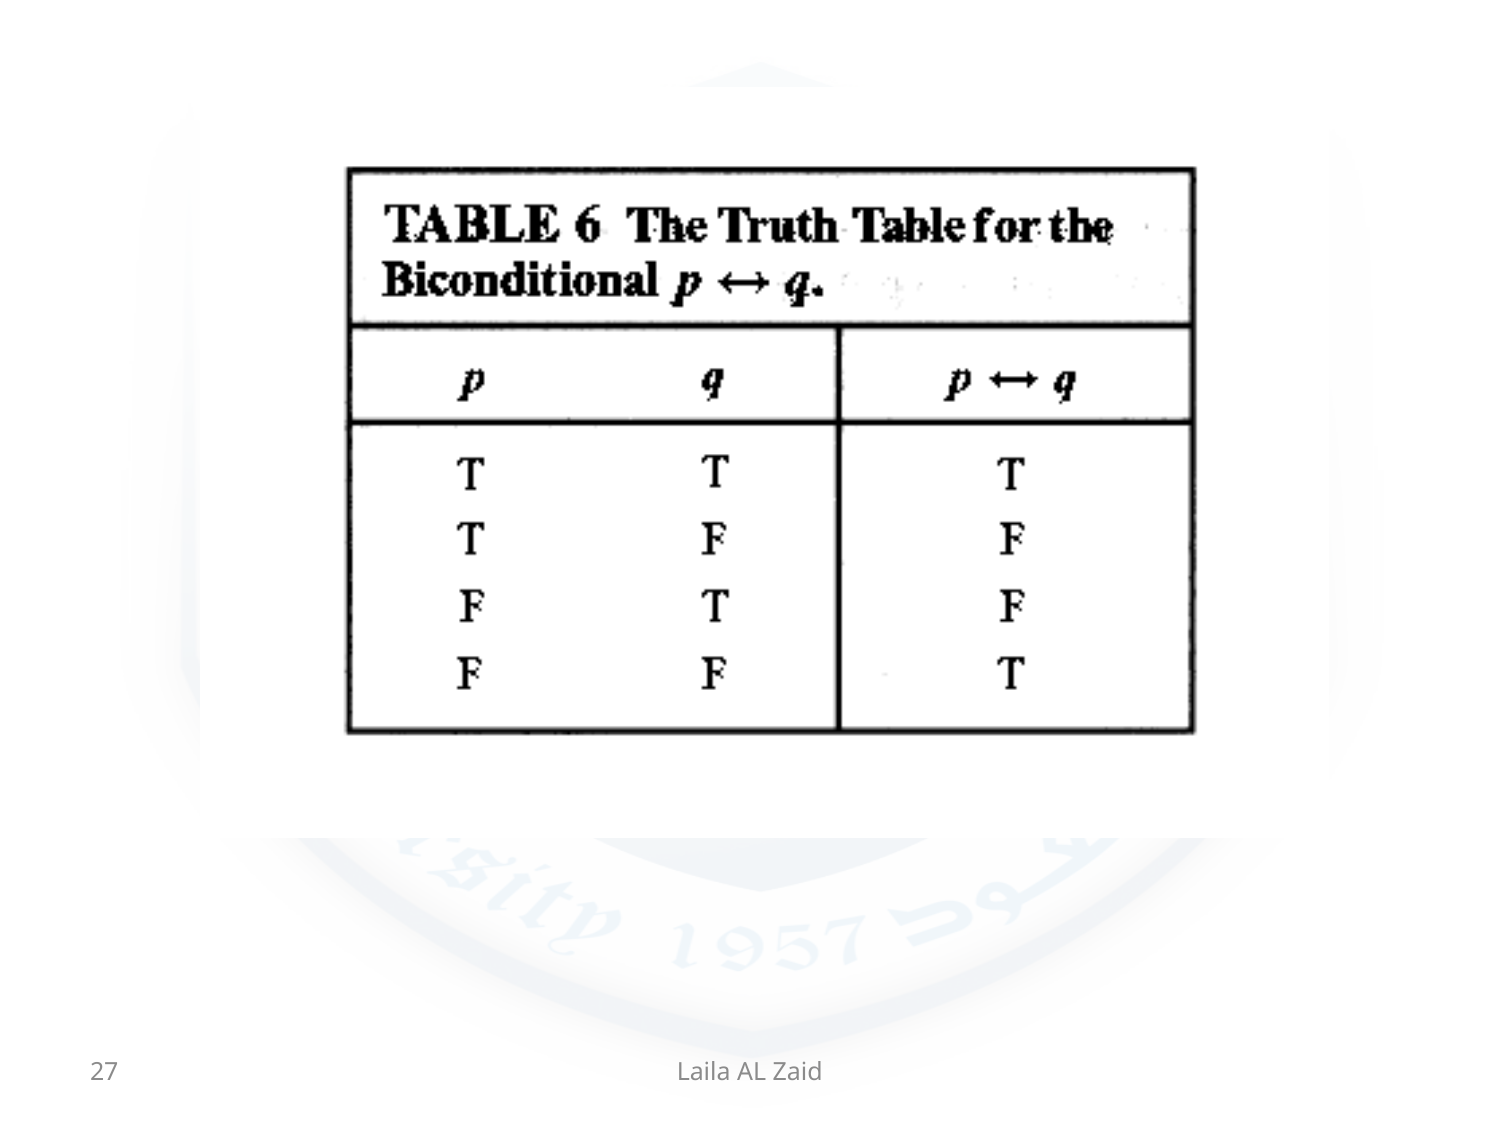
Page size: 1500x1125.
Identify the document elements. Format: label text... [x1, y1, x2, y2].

slide_number 27 [75, 1042, 425, 1103]
picture [199, 87, 1330, 838]
footer Laila AL Zaid [512, 1042, 988, 1103]
